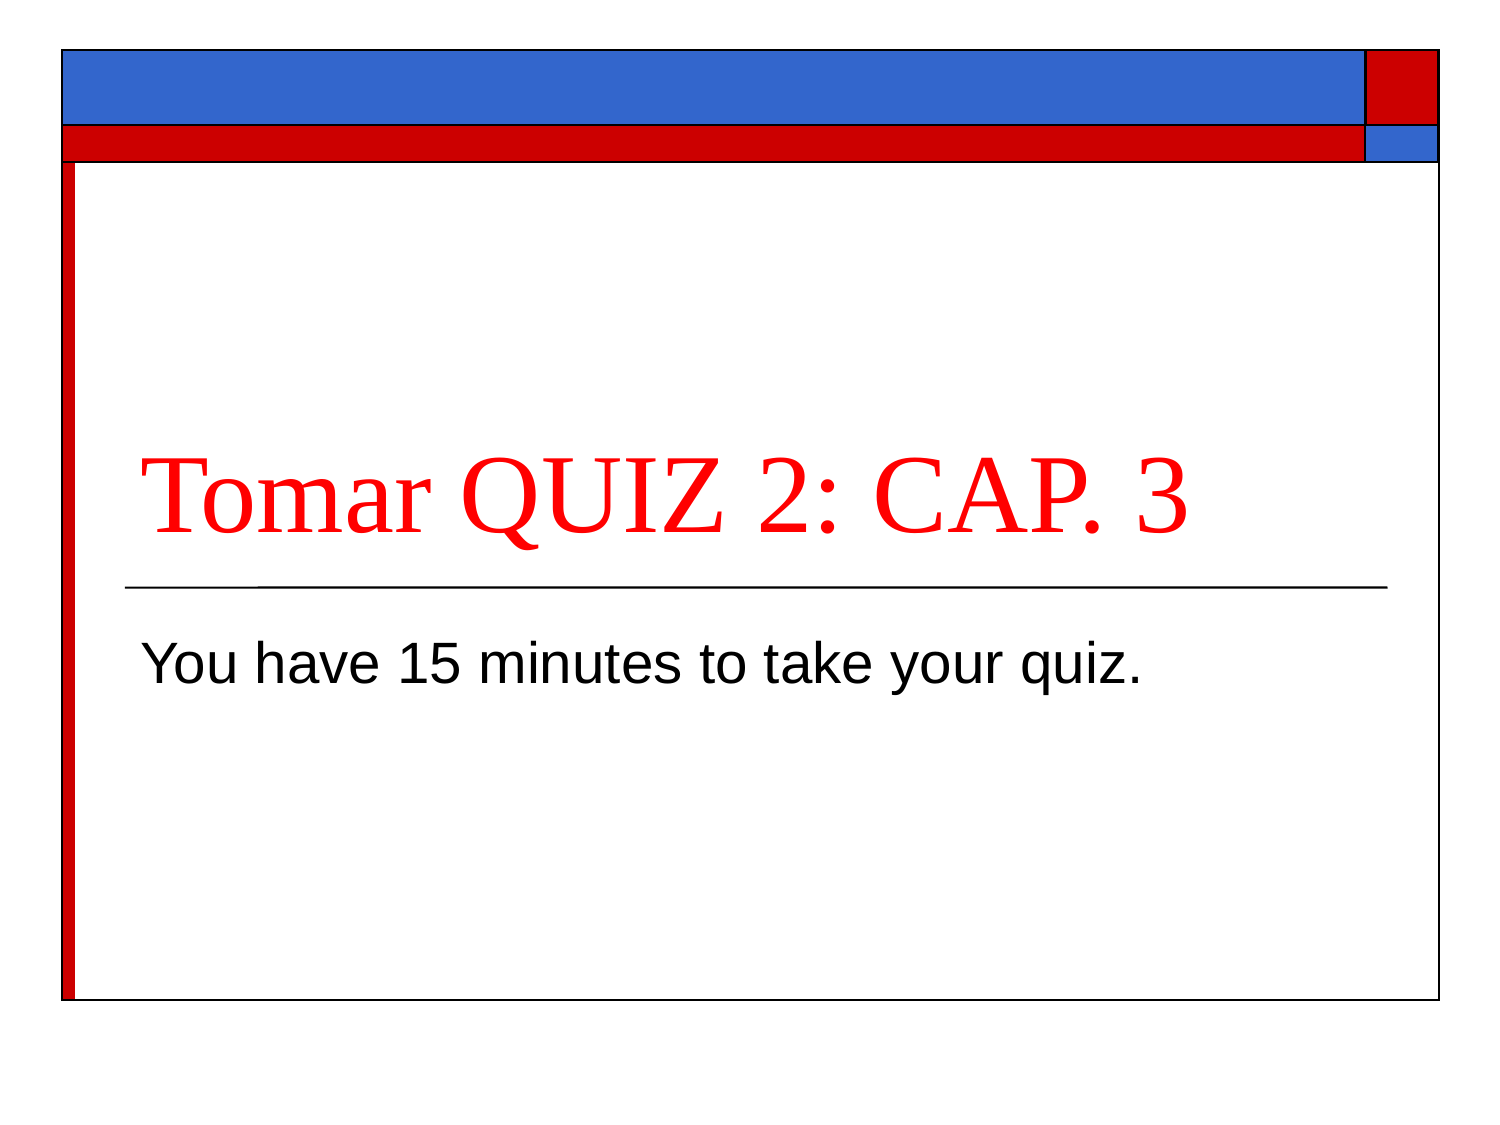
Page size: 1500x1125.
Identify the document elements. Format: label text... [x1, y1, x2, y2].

subtitle You have 15 minutes to take your quiz. [125, 617, 1388, 956]
title Tomar QUIZ 2: CAP. 3 [125, 224, 1388, 563]
